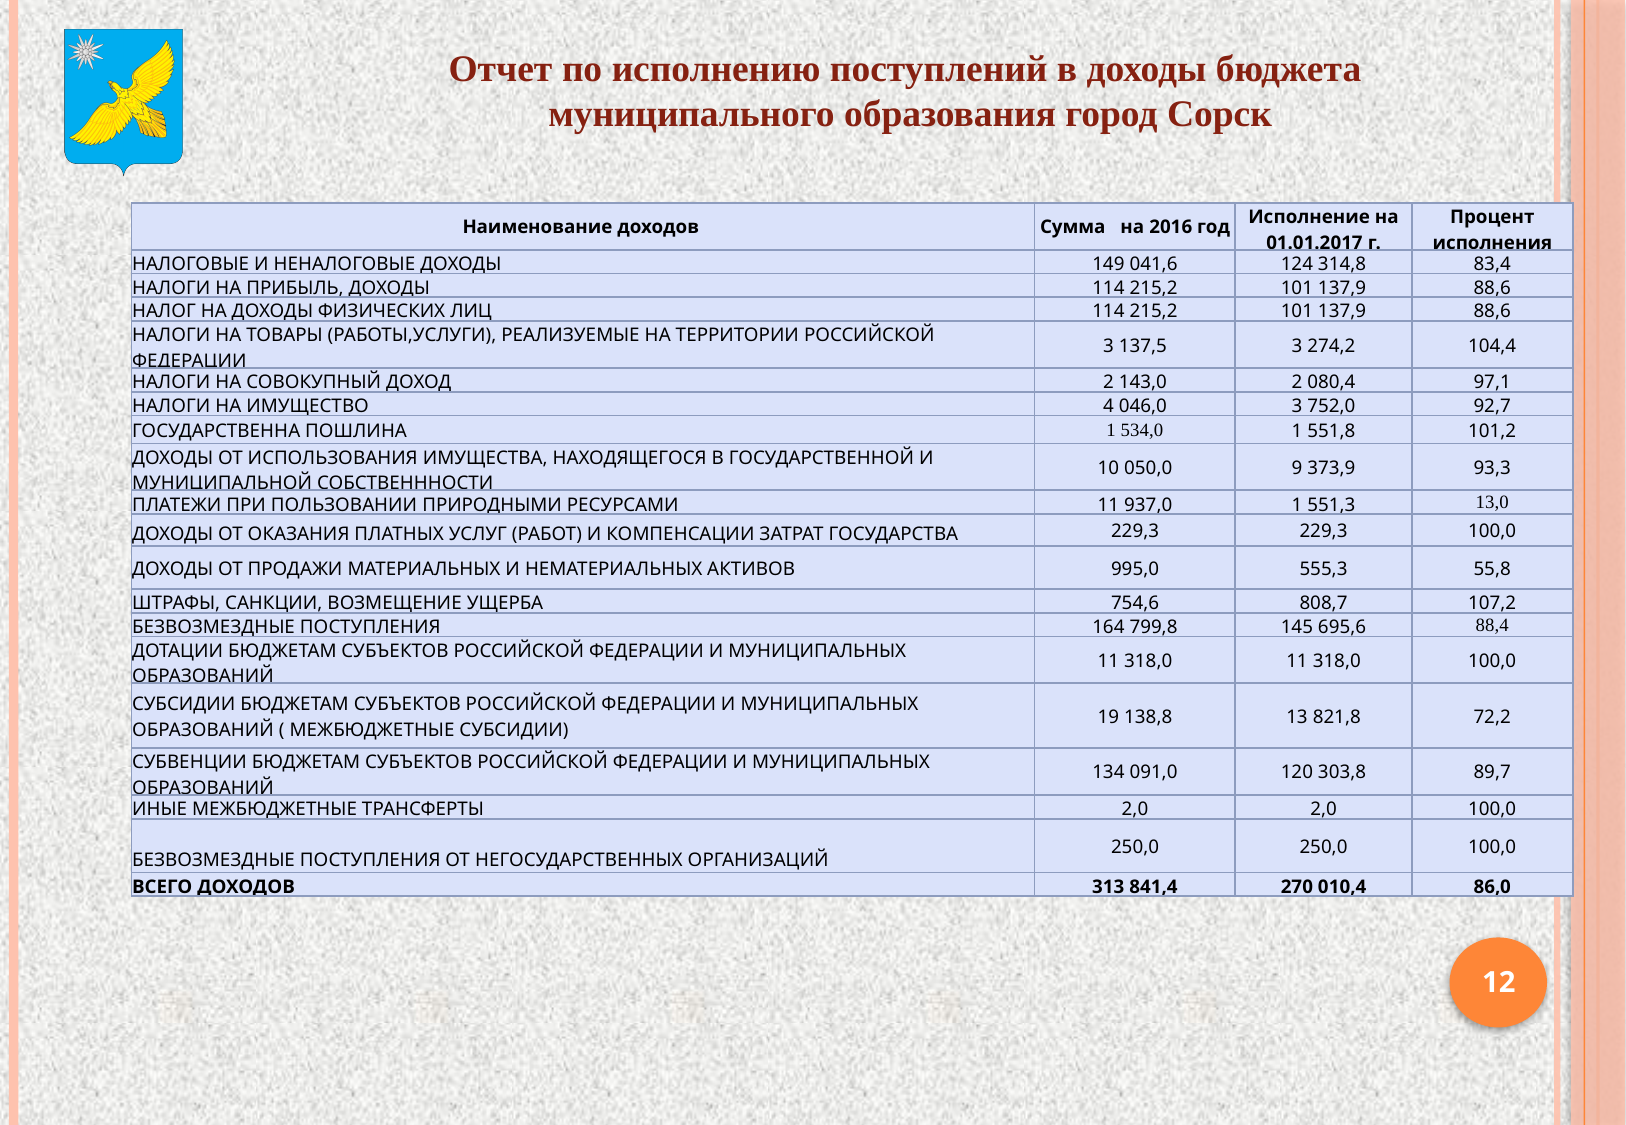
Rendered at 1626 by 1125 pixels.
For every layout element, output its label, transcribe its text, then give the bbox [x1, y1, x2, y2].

table_cell 93,3 [1413, 444, 1572, 489]
table_cell БЕЗВОЗМЕЗДНЫЕ ПОСТУПЛЕНИЯ ОТ НЕГОСУДАРСТВЕННЫХ ОРГАНИЗАЦИЙ [132, 820, 1034, 872]
table_cell 86,0 [1413, 873, 1572, 895]
picture [0, 0, 8, 1125]
table_cell 313 841,4 [1035, 873, 1234, 895]
table_cell 88,6 [1413, 274, 1572, 296]
table_cell НАЛОГИ НА СОВОКУПНЫЙ ДОХОД [132, 369, 1034, 391]
table_cell ДОТАЦИИ БЮДЖЕТАМ СУБЪЕКТОВ РОССИЙСКОЙ ФЕДЕРАЦИИ И МУНИЦИПАЛЬНЫХ ОБРАЗОВАНИЙ [132, 637, 1034, 682]
table_cell 100,0 [1413, 515, 1572, 545]
table_cell 555,3 [1236, 547, 1411, 588]
table_cell 104,4 [1413, 322, 1572, 367]
table_header Исполнение на 01.01.2017 г. [1236, 204, 1411, 249]
table_cell 1 551,3 [1236, 491, 1411, 513]
table_cell 11 318,0 [1236, 637, 1411, 682]
table_cell 2 080,4 [1236, 369, 1411, 391]
table_cell 100,0 [1413, 820, 1572, 872]
table_cell 3 274,2 [1236, 322, 1411, 367]
table_cell 11 318,0 [1035, 637, 1234, 682]
table_cell 92,7 [1413, 393, 1572, 415]
table_cell НАЛОГИ НА ИМУЩЕСТВО [132, 393, 1034, 415]
table_cell 101 137,9 [1236, 274, 1411, 296]
table_cell БЕЗВОЗМЕЗДНЫЕ ПОСТУПЛЕНИЯ [132, 614, 1034, 636]
table_cell ДОХОДЫ ОТ ПРОДАЖИ МАТЕРИАЛЬНЫХ И НЕМАТЕРИАЛЬНЫХ АКТИВОВ [132, 547, 1034, 588]
table_cell СУБСИДИИ БЮДЖЕТАМ СУБЪЕКТОВ РОССИЙСКОЙ ФЕДЕРАЦИИ И МУНИЦИПАЛЬНЫХ ОБРАЗОВАНИЙ ( МЕЖБЮДЖЕТНЫЕ СУБСИДИИ) [132, 684, 1034, 747]
table_cell 164 799,8 [1035, 614, 1234, 636]
table_cell 2 143,0 [1035, 369, 1234, 391]
table_cell НАЛОГИ НА ПРИБЫЛЬ, ДОХОДЫ [132, 274, 1034, 296]
table_cell 250,0 [1035, 820, 1234, 872]
table_cell 100,0 [1413, 796, 1572, 818]
table_cell 72,2 [1413, 684, 1572, 747]
picture [1561, 897, 1570, 1125]
table_cell СУБВЕНЦИИ БЮДЖЕТАМ СУБЪЕКТОВ РОССИЙСКОЙ ФЕДЕРАЦИИ И МУНИЦИПАЛЬНЫХ ОБРАЗОВАНИЙ [132, 749, 1034, 794]
table_cell 2,0 [1035, 796, 1234, 818]
table_cell 995,0 [1035, 547, 1234, 588]
table_cell 4 046,0 [1035, 393, 1234, 415]
table_cell ДОХОДЫ ОТ ИСПОЛЬЗОВАНИЯ ИМУЩЕСТВА, НАХОДЯЩЕГОСЯ В ГОСУДАРСТВЕННОЙ И МУНИЦИПАЛЬНОЙ СОБСТВЕНННОСТИ [132, 444, 1034, 489]
table_cell 145 695,6 [1236, 614, 1411, 636]
table_cell 120 303,8 [1236, 749, 1411, 794]
table_cell 270 010,4 [1236, 873, 1411, 895]
table_cell 19 138,8 [1035, 684, 1234, 747]
table_cell 100,0 [1413, 637, 1572, 682]
table_cell 114 215,2 [1035, 298, 1234, 320]
table_cell 55,8 [1413, 547, 1572, 588]
slide_number 12 [1444, 940, 1553, 1027]
table_header Процент исполнения [1413, 204, 1572, 249]
picture [19, 0, 1554, 1125]
picture [1561, 0, 1570, 202]
table_cell ШТРАФЫ, САНКЦИИ, ВОЗМЕЩЕНИЕ УЩЕРБА [132, 590, 1034, 612]
table_cell ПЛАТЕЖИ ПРИ ПОЛЬЗОВАНИИ ПРИРОДНЫМИ РЕСУРСАМИ [132, 491, 1034, 513]
table_cell НАЛОГИ НА ТОВАРЫ (РАБОТЫ,УСЛУГИ), РЕАЛИЗУЕМЫЕ НА ТЕРРИТОРИИ РОССИЙСКОЙ ФЕДЕРАЦИИ [132, 322, 1034, 367]
table_cell 83,4 [1413, 251, 1572, 273]
table_cell 3 752,0 [1236, 393, 1411, 415]
table_cell 2,0 [1236, 796, 1411, 818]
table_cell 229,3 [1035, 515, 1234, 545]
table_cell 101,2 [1413, 416, 1572, 443]
table_cell 13,0 [1413, 491, 1572, 513]
table_cell 89,7 [1413, 749, 1572, 794]
table_cell ГОСУДАРСТВЕННА ПОШЛИНА [132, 416, 1034, 443]
table_cell 114 215,2 [1035, 274, 1234, 296]
table_cell 13 821,8 [1236, 684, 1411, 747]
table_cell 11 937,0 [1035, 491, 1234, 513]
table_cell 9 373,9 [1236, 444, 1411, 489]
table_cell 149 041,6 [1035, 251, 1234, 273]
table_cell 754,6 [1035, 590, 1234, 612]
table_cell 97,1 [1413, 369, 1572, 391]
table_cell НАЛОГОВЫЕ И НЕНАЛОГОВЫЕ ДОХОДЫ [132, 251, 1034, 273]
table_cell ДОХОДЫ ОТ ОКАЗАНИЯ ПЛАТНЫХ УСЛУГ (РАБОТ) И КОМПЕНСАЦИИ ЗАТРАТ ГОСУДАРСТВА [132, 515, 1034, 545]
text_box Отчет по исполнению поступлений в доходы бюджета муниципального образования город Сорск [273, 36, 1548, 142]
table_cell 229,3 [1236, 515, 1411, 545]
table_cell 1 534,0 [1035, 416, 1234, 443]
table_cell 250,0 [1236, 820, 1411, 872]
table_header Сумма на 2016 год [1035, 204, 1234, 249]
table_cell ВСЕГО ДОХОДОВ [132, 873, 1034, 895]
table_cell 1 551,8 [1236, 416, 1411, 443]
table_header Наименование доходов [132, 204, 1034, 249]
table_cell 10 050,0 [1035, 444, 1234, 489]
table_cell 124 314,8 [1236, 251, 1411, 273]
table_cell 107,2 [1413, 590, 1572, 612]
table_cell 101 137,9 [1236, 298, 1411, 320]
table_cell НАЛОГ НА ДОХОДЫ ФИЗИЧЕСКИХ ЛИЦ [132, 298, 1034, 320]
table_cell 88,4 [1413, 614, 1572, 636]
table_cell 134 091,0 [1035, 749, 1234, 794]
table_cell ИНЫЕ МЕЖБЮДЖЕТНЫЕ ТРАНСФЕРТЫ [132, 796, 1034, 818]
table_cell 808,7 [1236, 590, 1411, 612]
table_cell 3 137,5 [1035, 322, 1234, 367]
table_cell 88,6 [1413, 298, 1572, 320]
